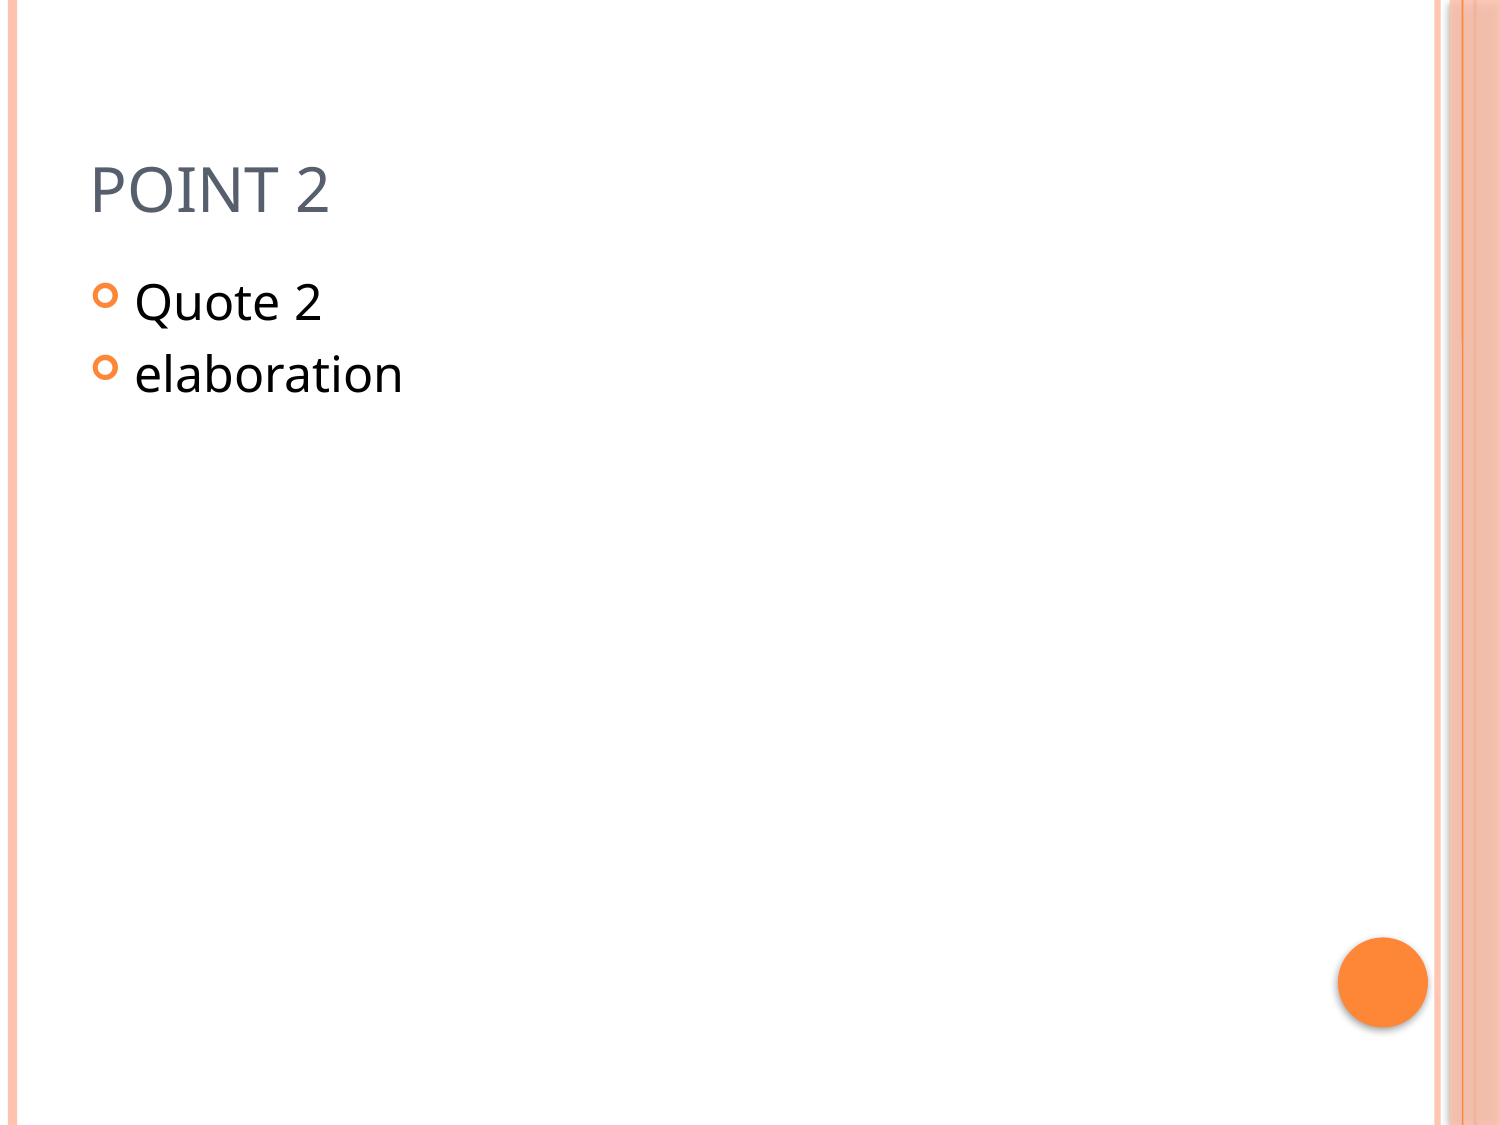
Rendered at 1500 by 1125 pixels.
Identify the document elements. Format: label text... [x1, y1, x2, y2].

list Quote 2 elaboration [75, 262, 1300, 1062]
title Point 2 [75, 45, 1300, 233]
